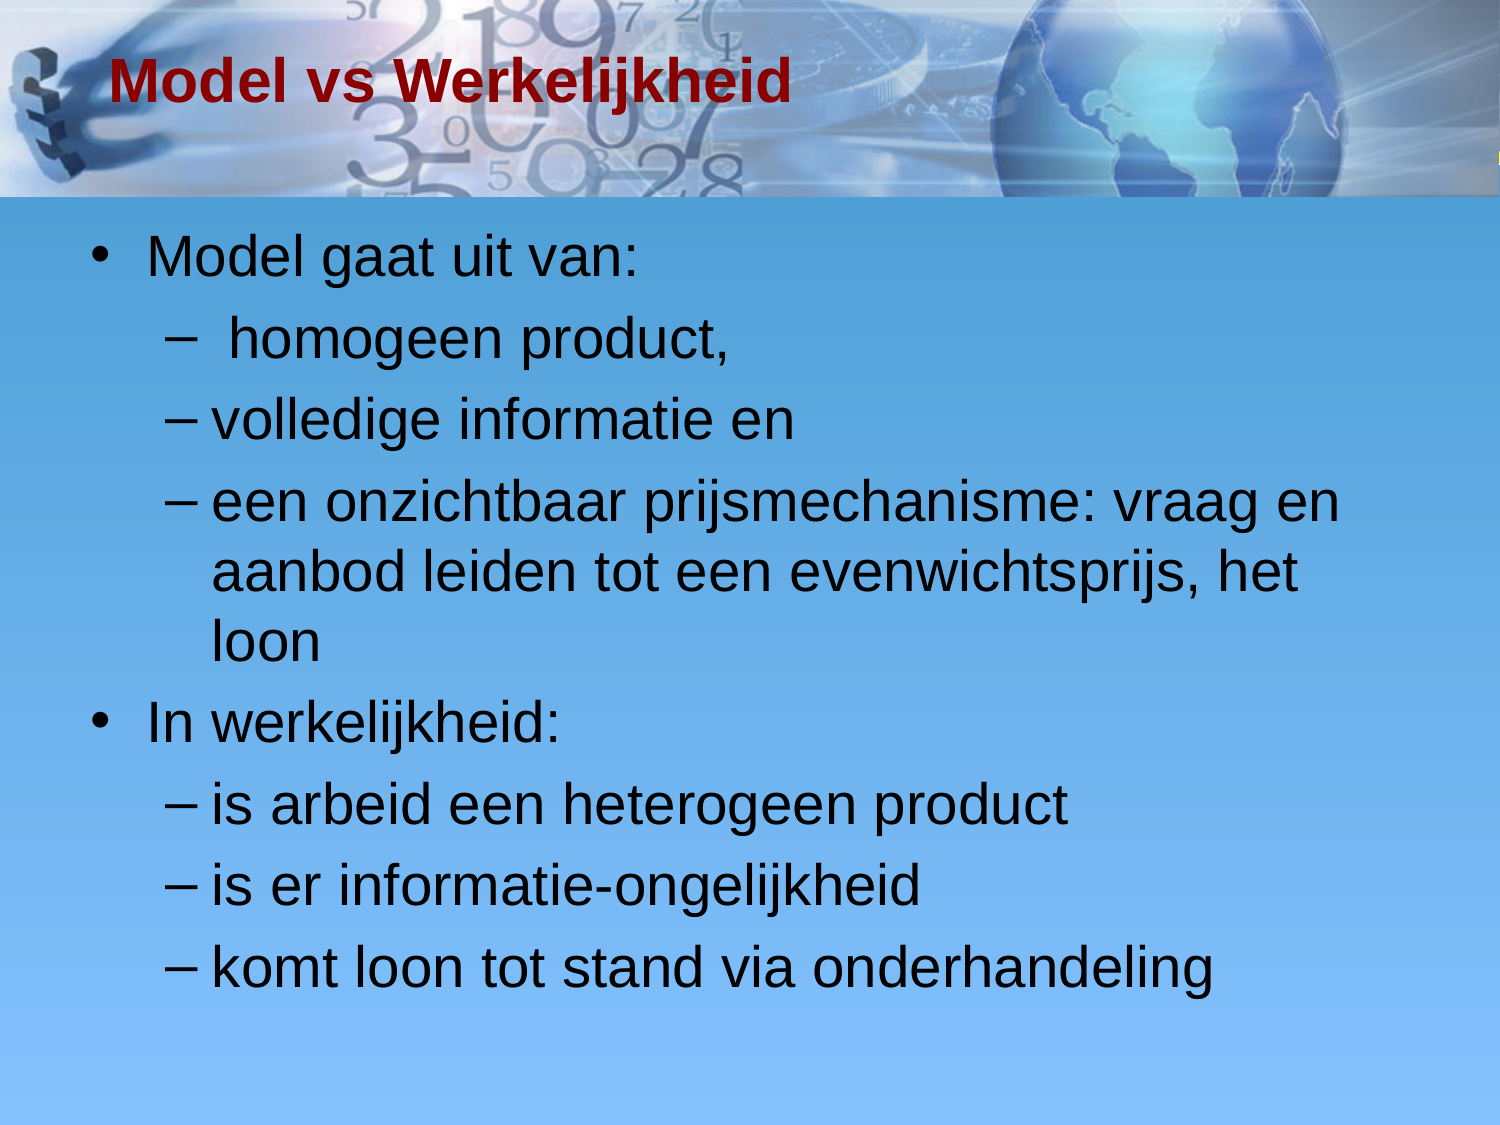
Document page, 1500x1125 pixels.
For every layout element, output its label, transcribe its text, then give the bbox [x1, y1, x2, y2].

list Model gaat uit van: homogeen product, volledige informatie en een onzichtbaar prijsmechanisme: vraag en aanbod leiden tot een evenwichtsprijs, het loon In werkelijkheid: is arbeid een heterogeen product is er informatie-ongelijkheid komt loon tot stand via onderhandeling [74, 210, 1426, 1055]
title Model vs Werkelijkheid [93, 34, 1121, 120]
picture [0, 0, 1500, 197]
